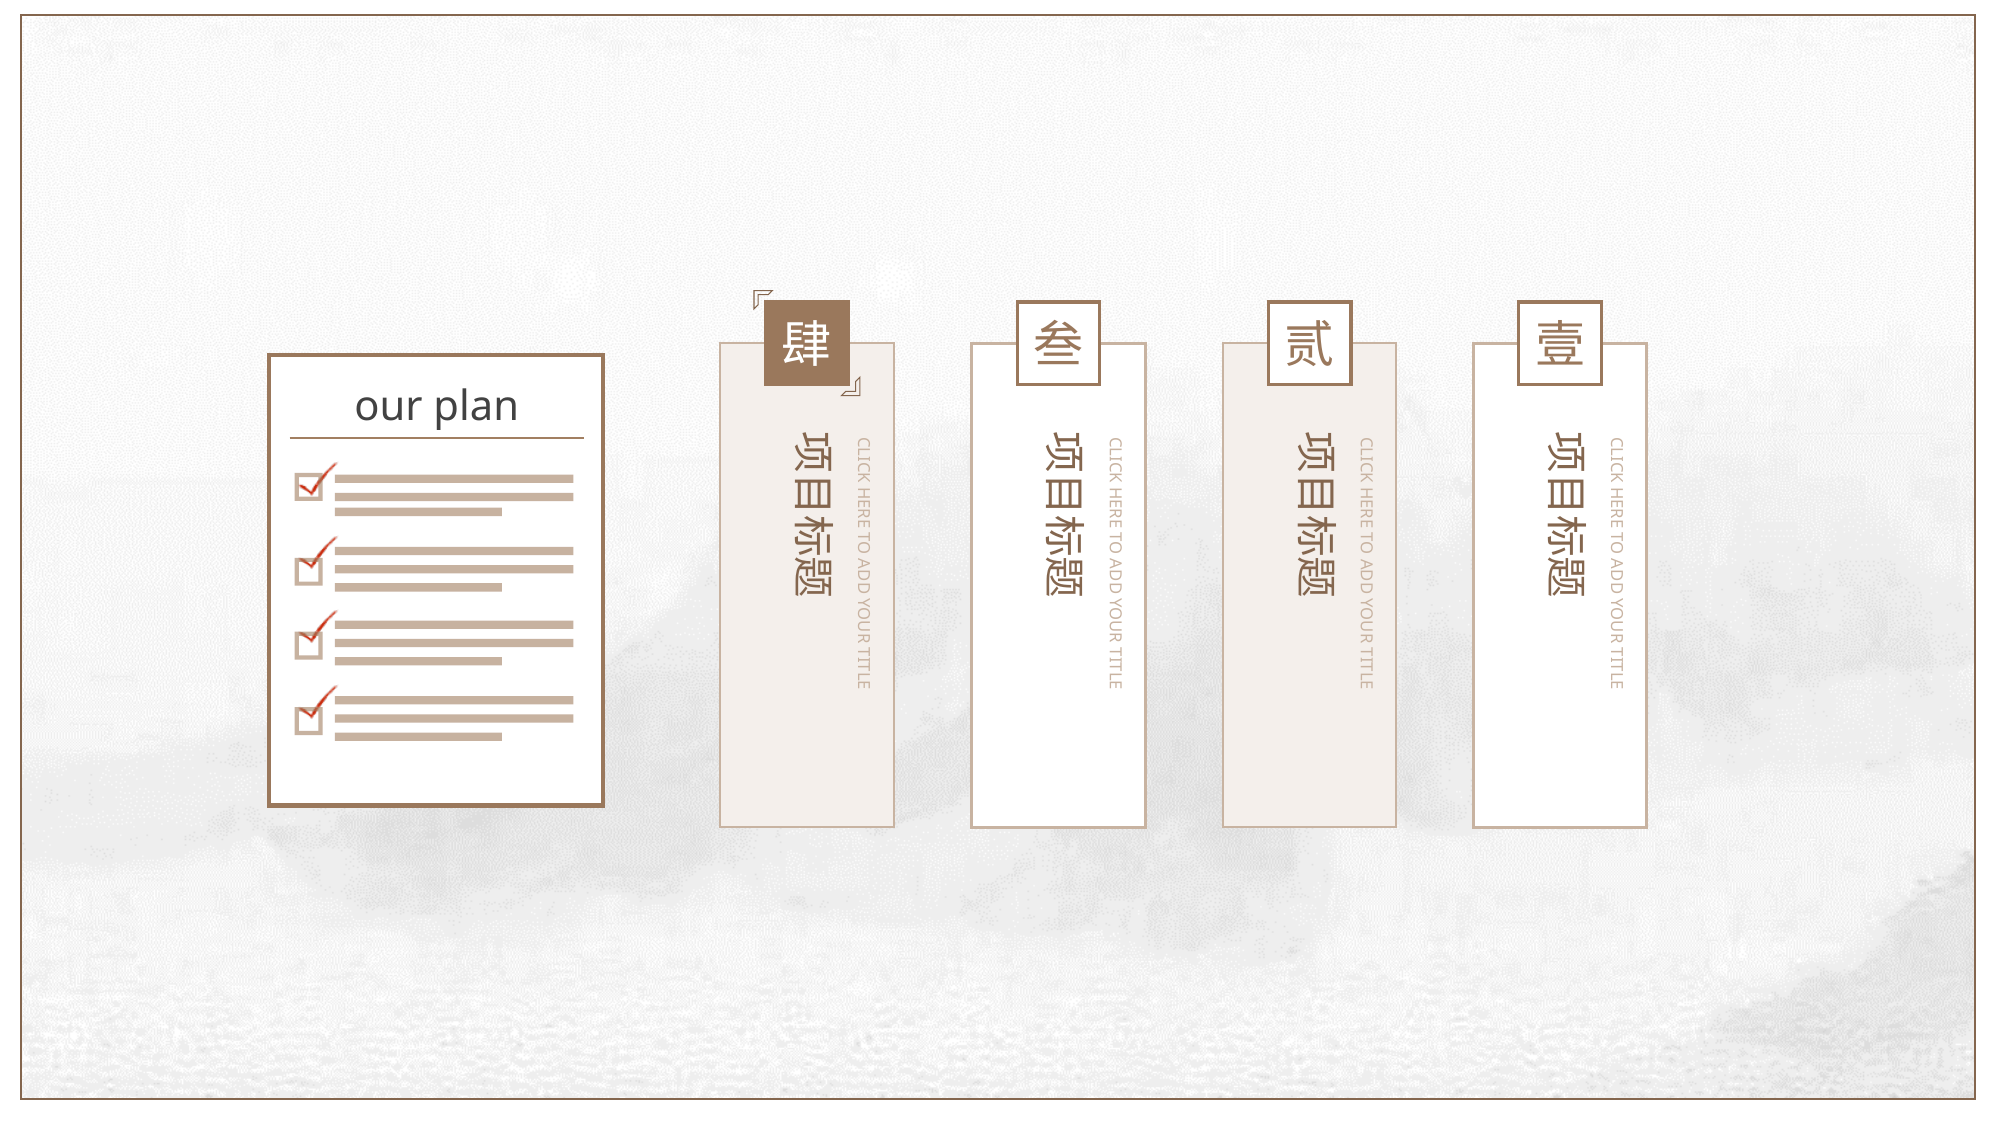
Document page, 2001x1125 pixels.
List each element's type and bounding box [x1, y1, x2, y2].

text_box [1222, 301, 1397, 828]
text_box [720, 290, 894, 828]
text_box [1473, 301, 1647, 828]
text_box [269, 354, 603, 806]
picture [22, 16, 1974, 1098]
text_box [971, 301, 1146, 828]
